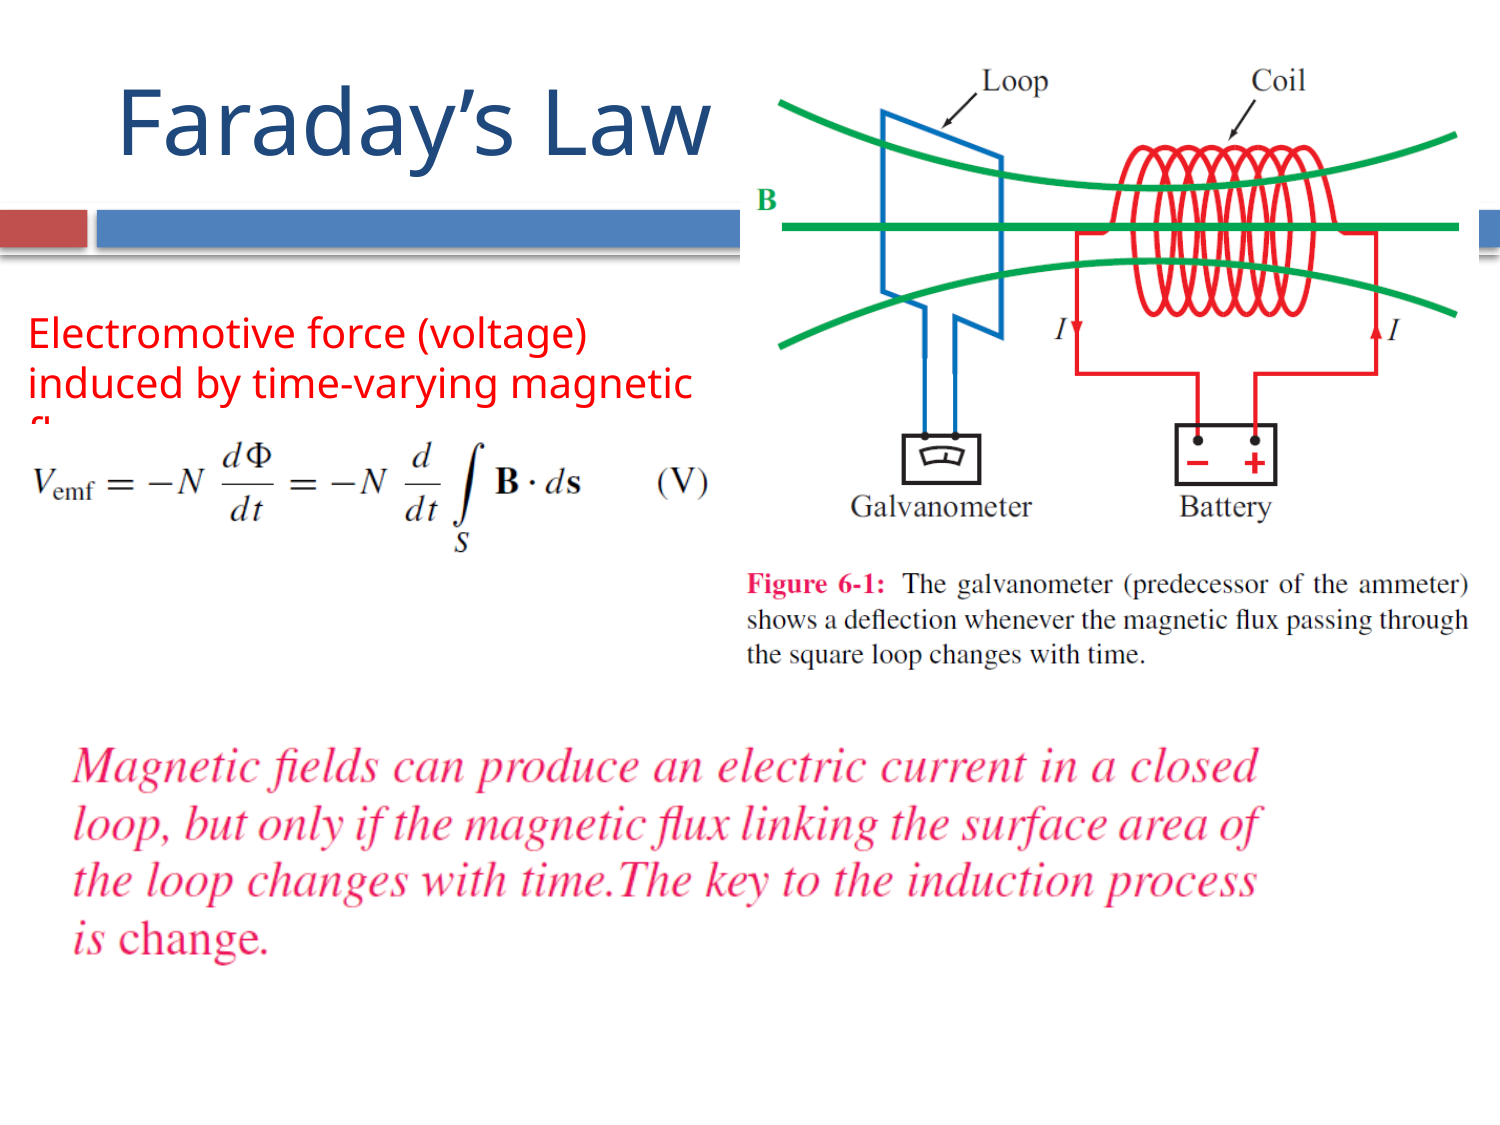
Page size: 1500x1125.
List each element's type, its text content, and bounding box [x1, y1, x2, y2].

picture [740, 37, 1479, 676]
text_box Faraday’s Law [100, 37, 738, 200]
text_box Electromotive force (voltage) induced by time-varying magnetic flux: [12, 299, 735, 465]
picture [62, 737, 1293, 972]
picture [24, 424, 713, 561]
